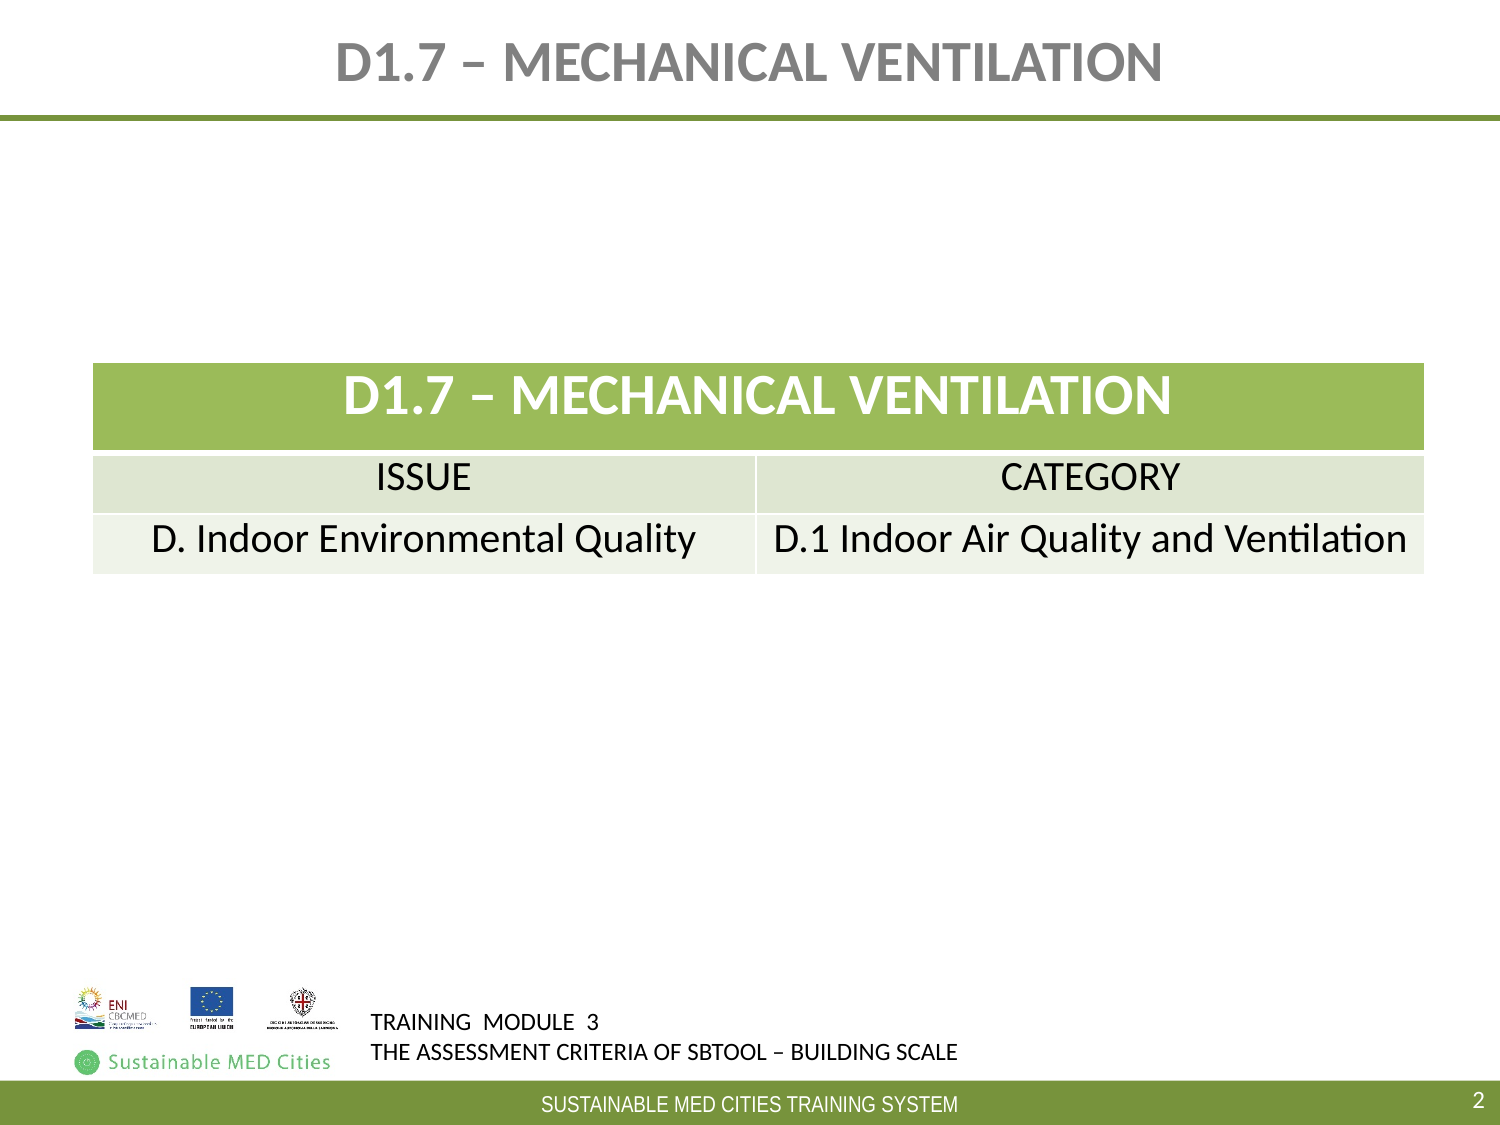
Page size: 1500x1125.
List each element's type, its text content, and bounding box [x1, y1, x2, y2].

table_cell CATEGORY [757, 456, 1424, 513]
picture [62, 978, 356, 1080]
list [43, 262, 1425, 944]
table_cell D.1 Indoor Air Quality and Ventilation [757, 515, 1424, 574]
title D1.7 – MECHANICAL VENTILATION [0, 0, 1500, 117]
slide_number 2 [1149, 1076, 1500, 1120]
table_header D1.7 – MECHANICAL VENTILATION [93, 363, 1424, 450]
table_cell D. Indoor Environmental Quality [93, 515, 755, 574]
table_cell ISSUE [93, 456, 755, 513]
